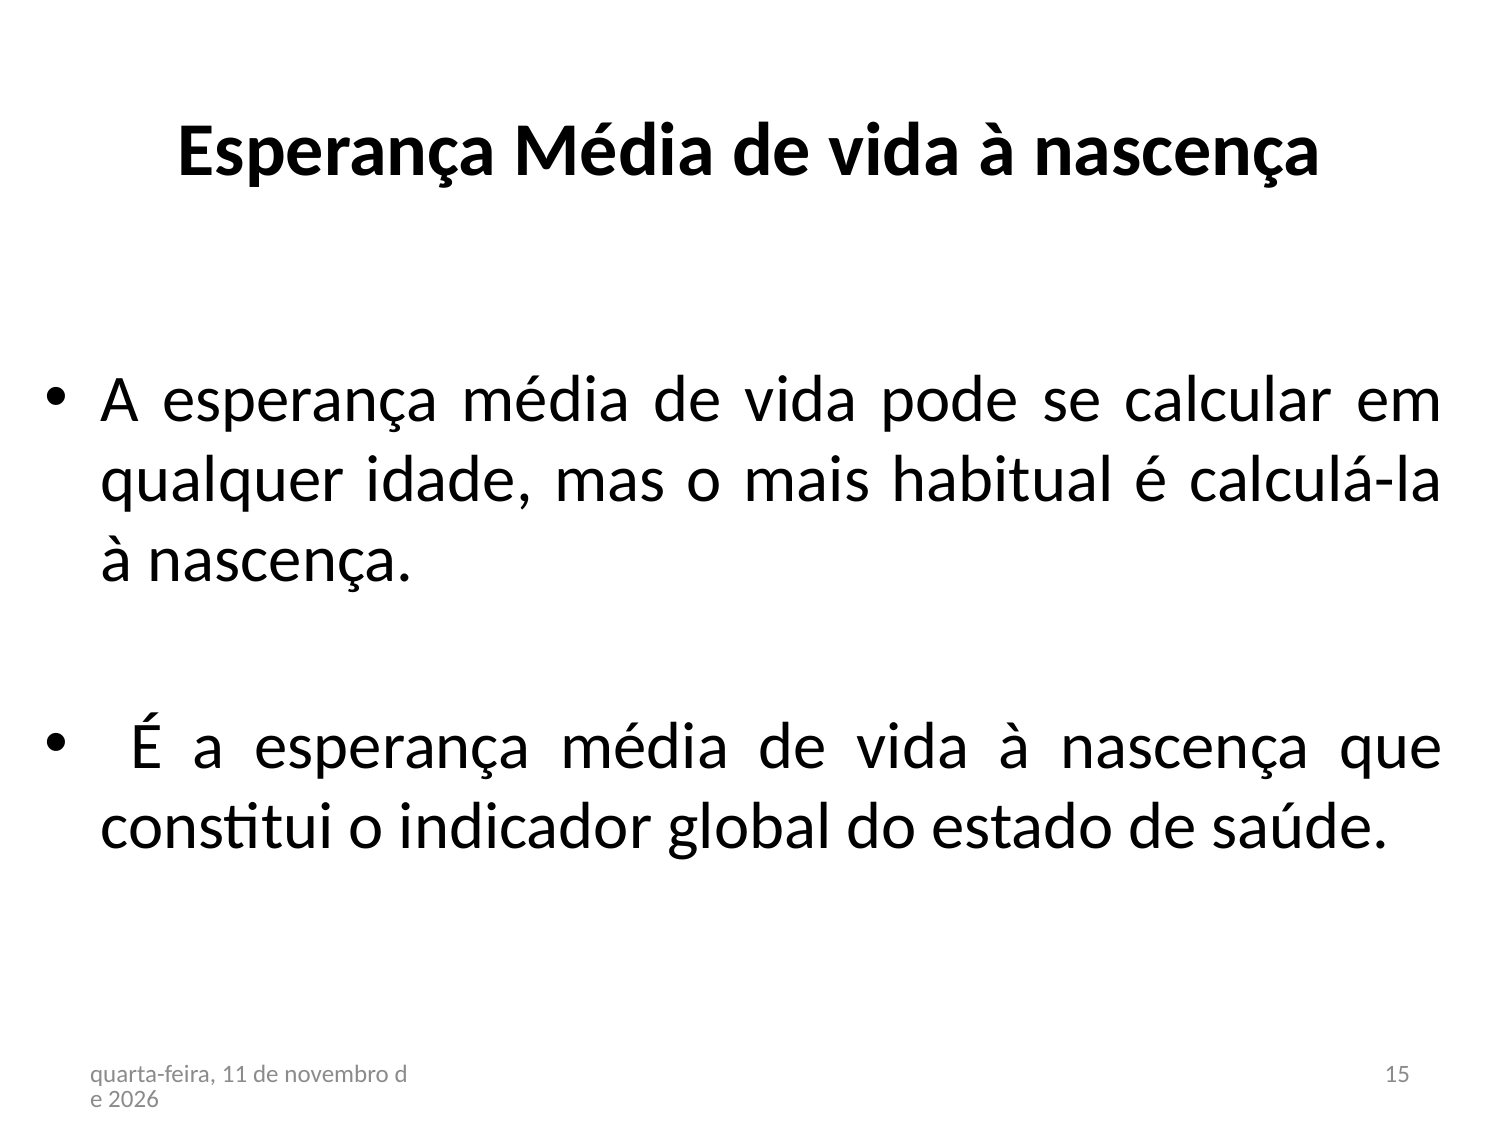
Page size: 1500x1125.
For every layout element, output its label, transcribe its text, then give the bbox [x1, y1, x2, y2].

slide_number 15 [1074, 1042, 1425, 1103]
slide_number terça-feira, 27 de Março de 2012 [75, 1042, 425, 1103]
list A esperança média de vida pode se calcular em qualquer idade, mas o mais habitual é calculá-la à nascença. É a esperança média de vida à nascença que constitui o indicador global do estado de saúde. [29, 160, 1459, 1047]
title Esperança Média de vida à nascença [75, 90, 1425, 160]
